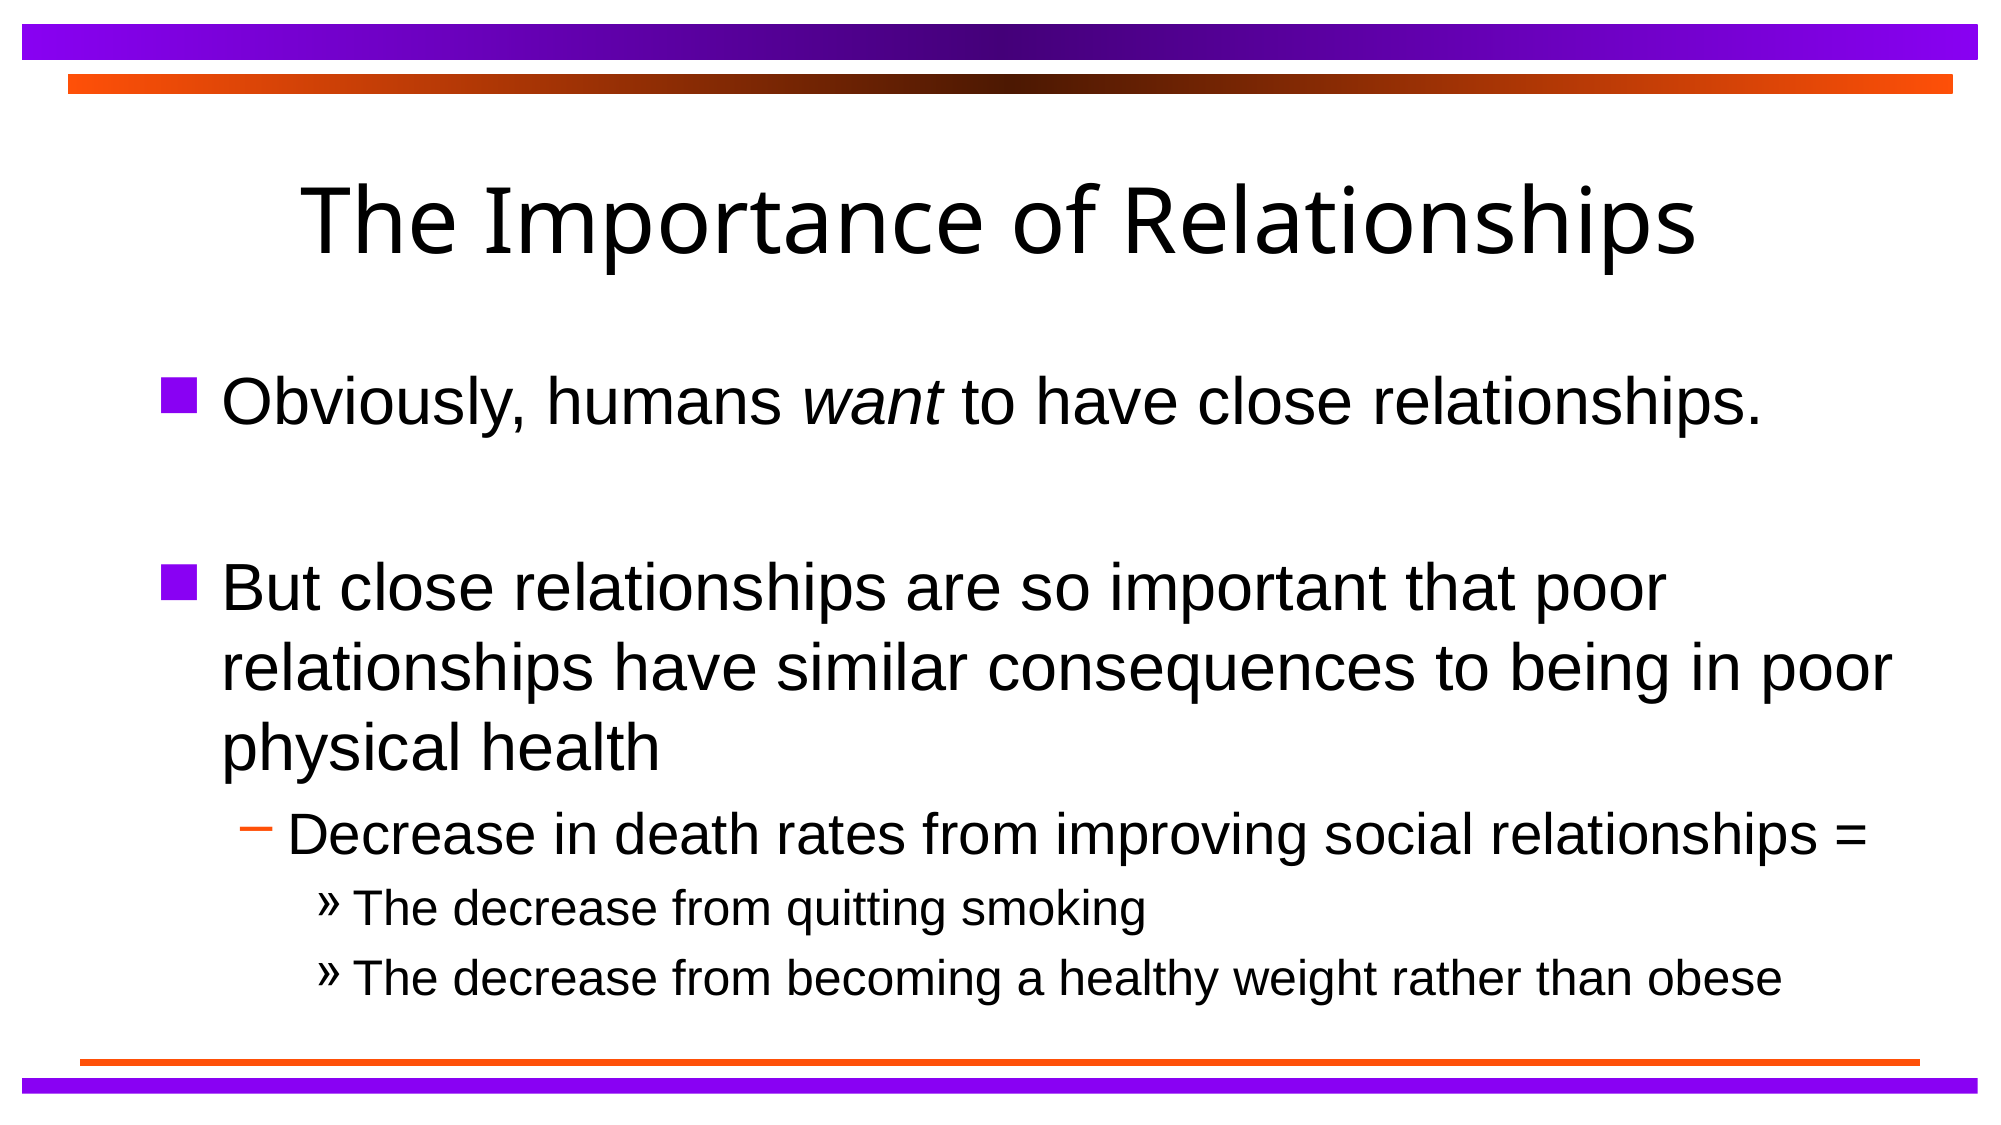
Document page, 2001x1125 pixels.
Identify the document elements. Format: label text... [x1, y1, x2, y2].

list Obviously, humans want to have close relationships. But close relationships are so important that poor relationships have similar consequences to being in poor physical health Decrease in death rates from improving social relationships = The decrease from quitting smoking The decrease from becoming a healthy weight rather than obese [150, 350, 1940, 1025]
title The Importance of Relationships [150, 121, 1850, 313]
